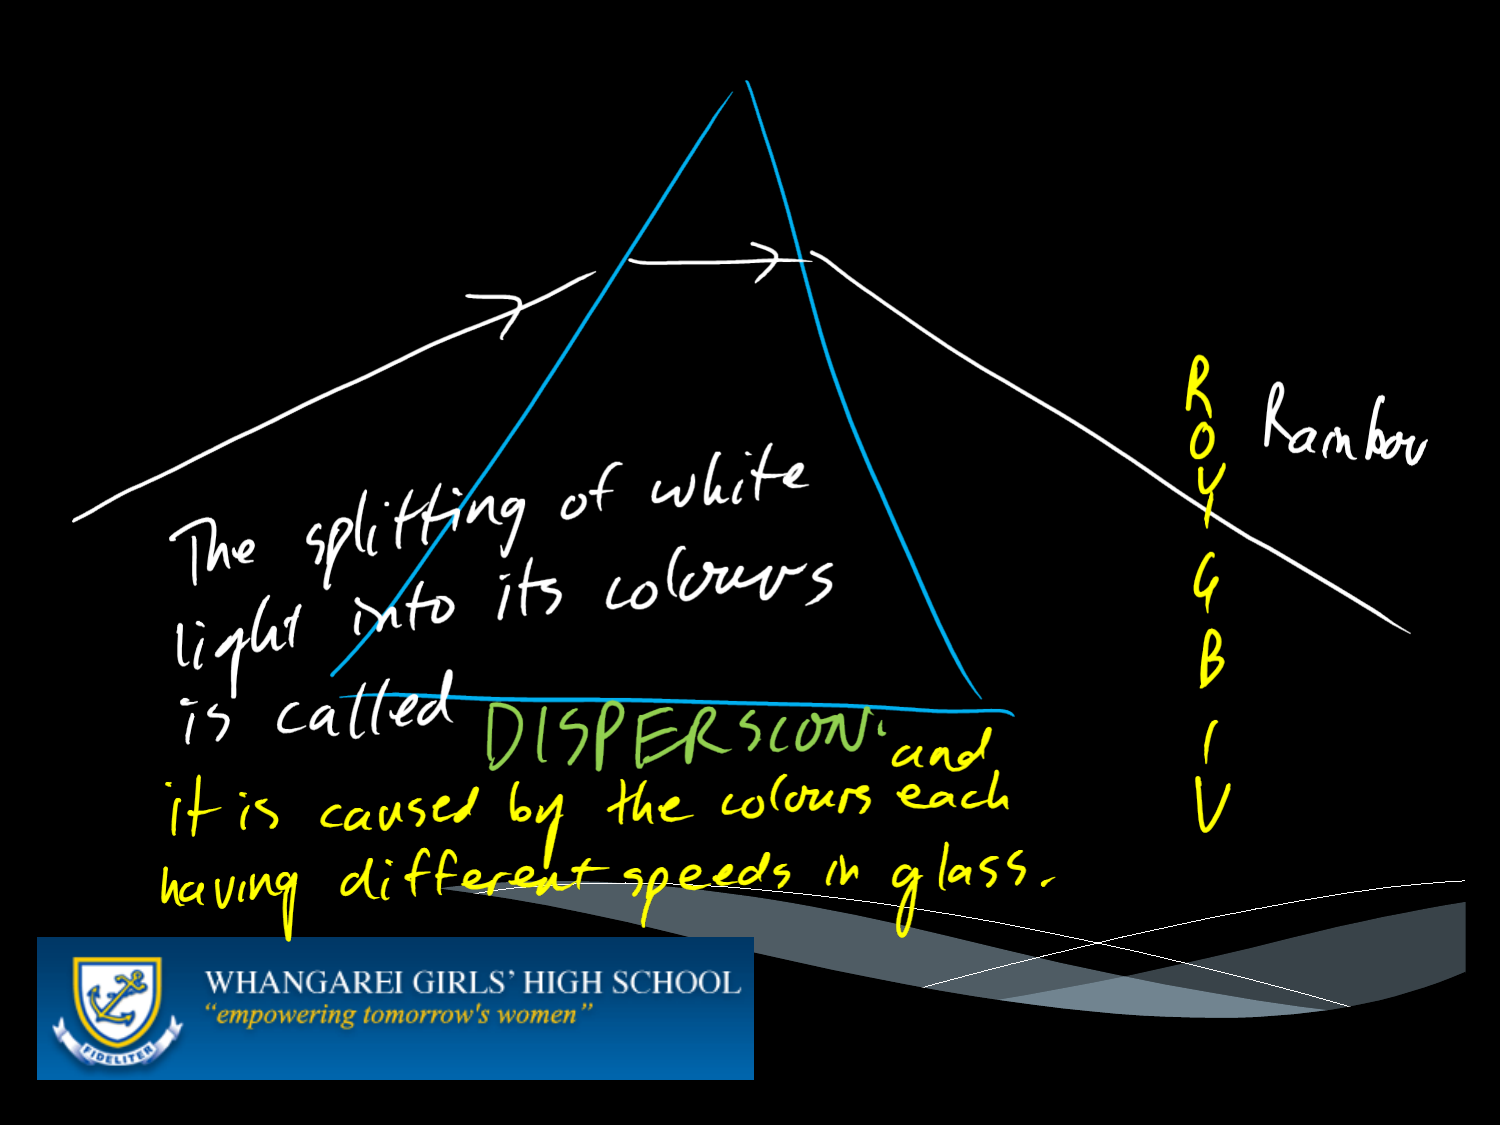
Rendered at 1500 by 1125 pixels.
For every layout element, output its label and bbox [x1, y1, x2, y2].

picture [37, 74, 1433, 1080]
